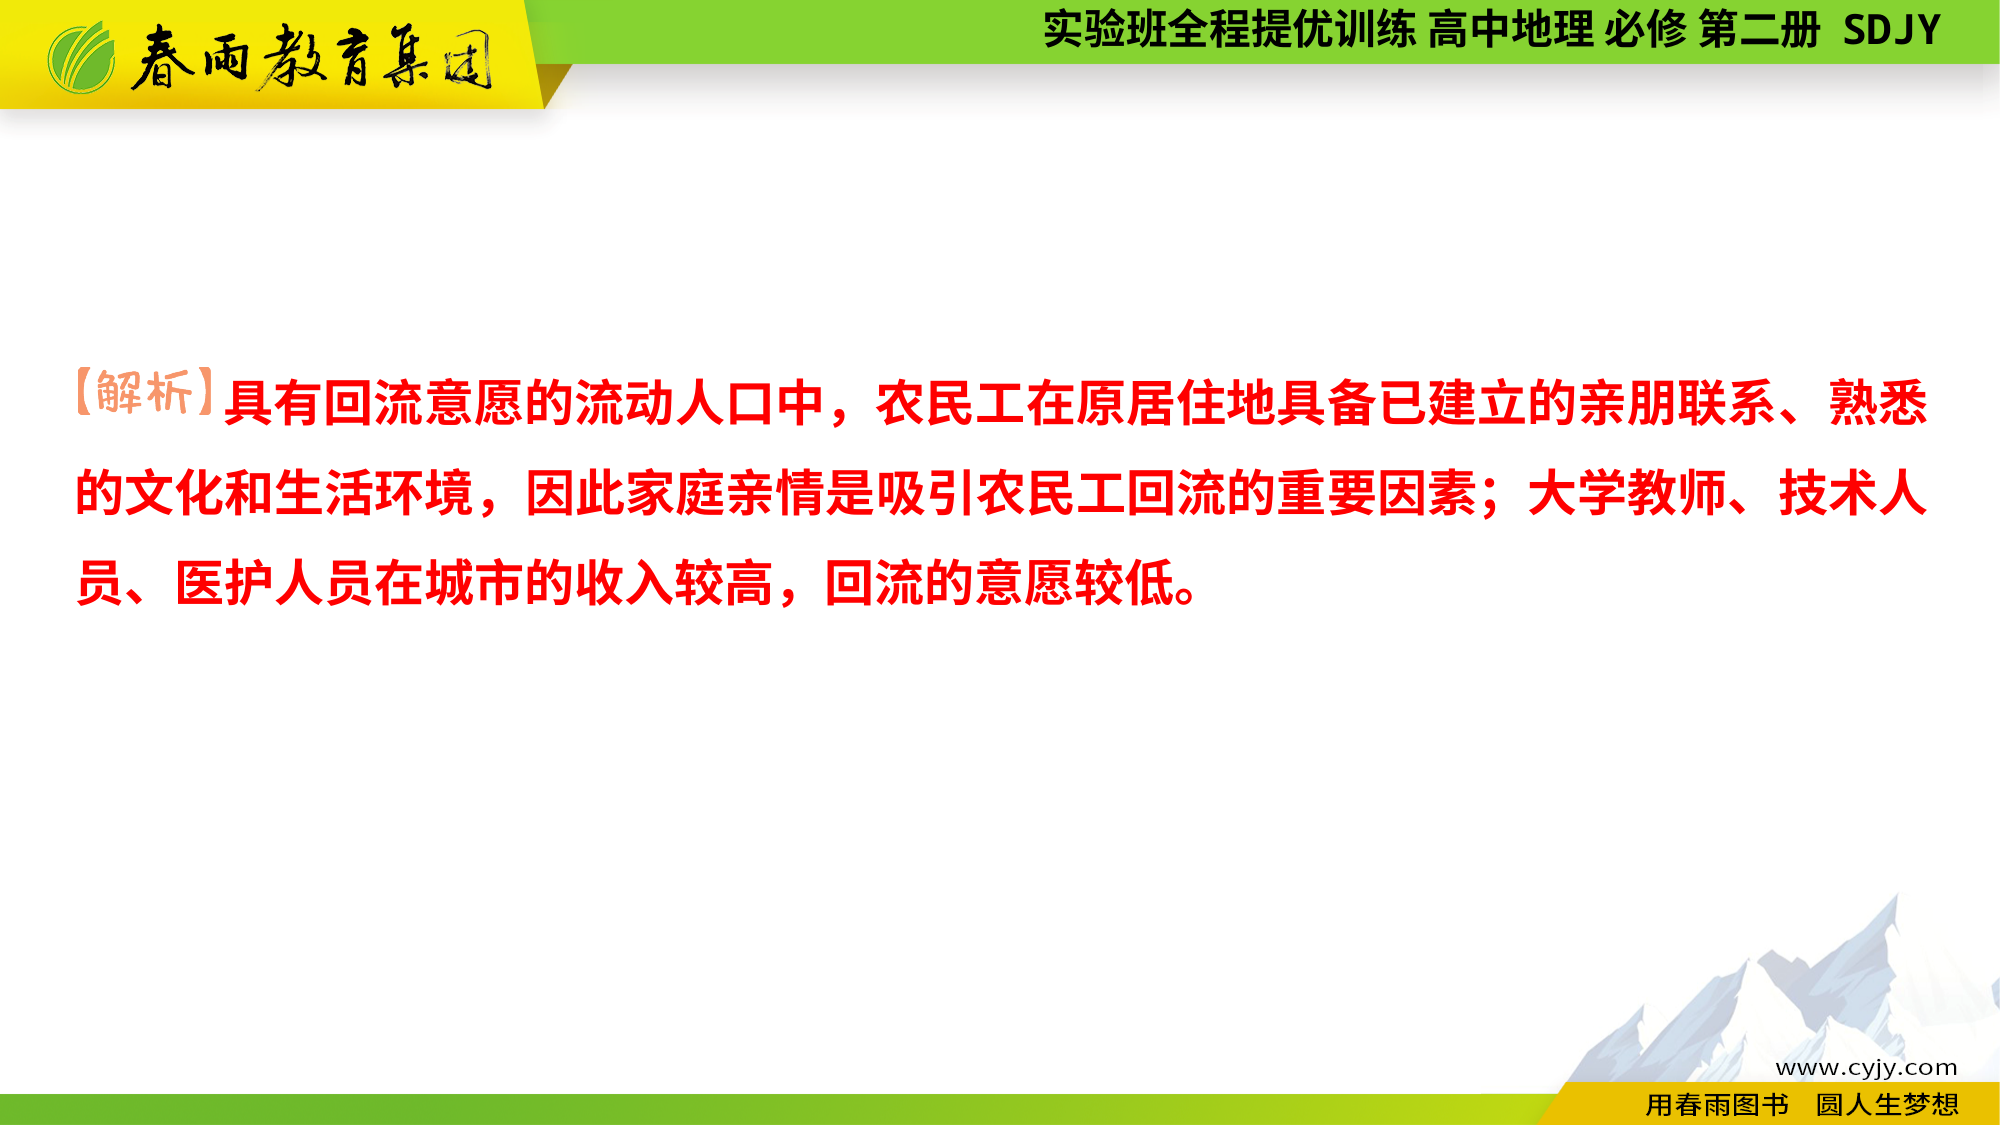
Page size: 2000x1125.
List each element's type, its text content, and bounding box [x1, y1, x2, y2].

list 具有回流意愿的流动人口中，农民工在原居住地具备已建立的亲朋联系、熟悉的文化和生活环境，因此家庭亲情是吸引农民工回流的重要因素；大学教师、技术人员、医护人员在城市的收入较高，回流的意愿较低。 [59, 333, 1944, 622]
picture [0, 0, 2000, 1125]
